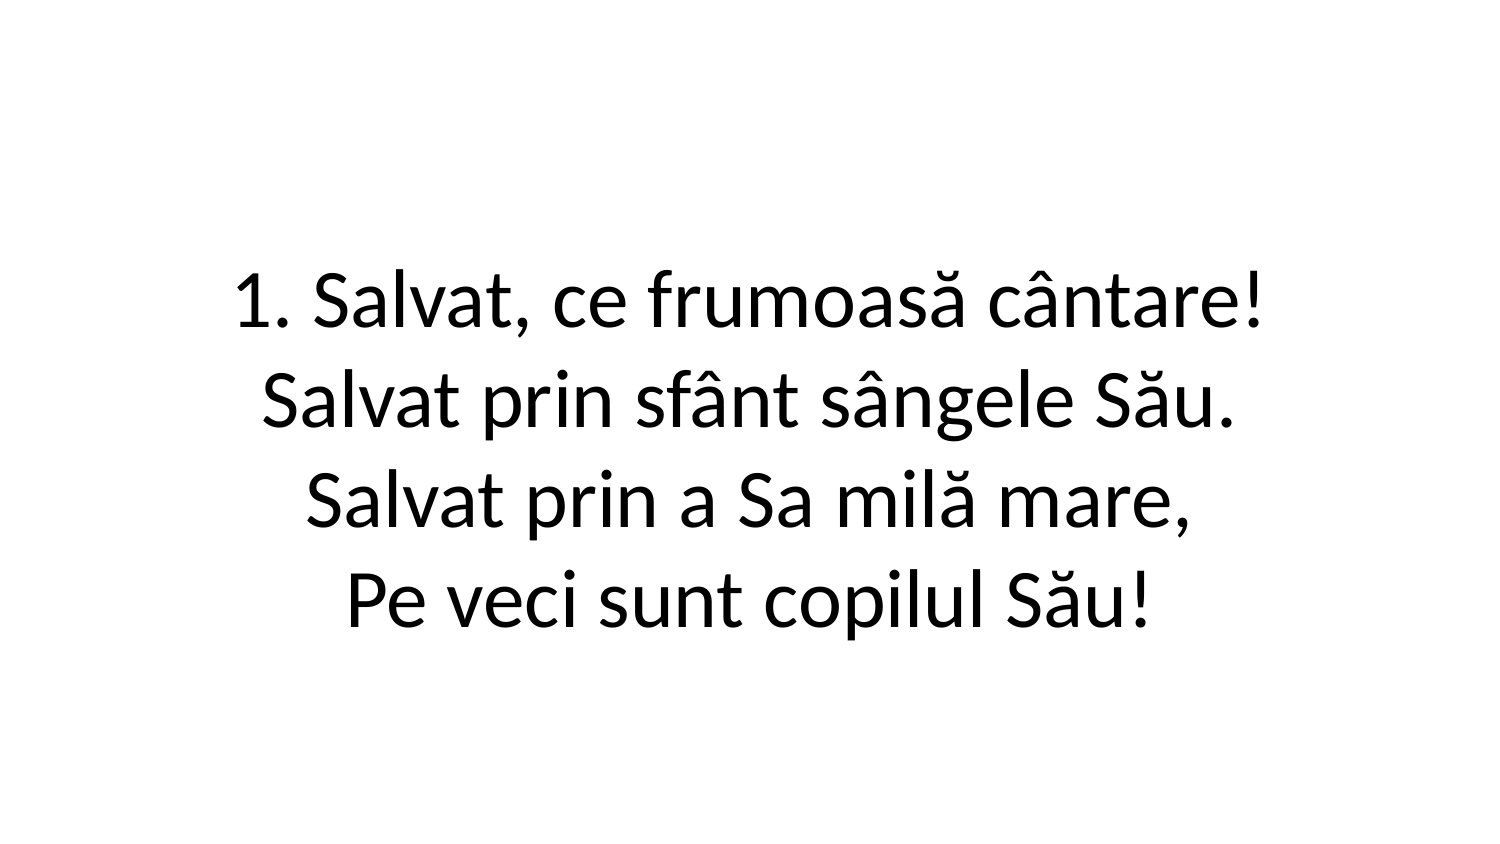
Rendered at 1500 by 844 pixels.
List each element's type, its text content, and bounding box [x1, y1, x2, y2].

text_box 1. Salvat, ce frumoasă cântare! Salvat prin sfânt sângele Său. Salvat prin a Sa milă mare, Pe veci sunt copilul Său! [215, 192, 1285, 652]
